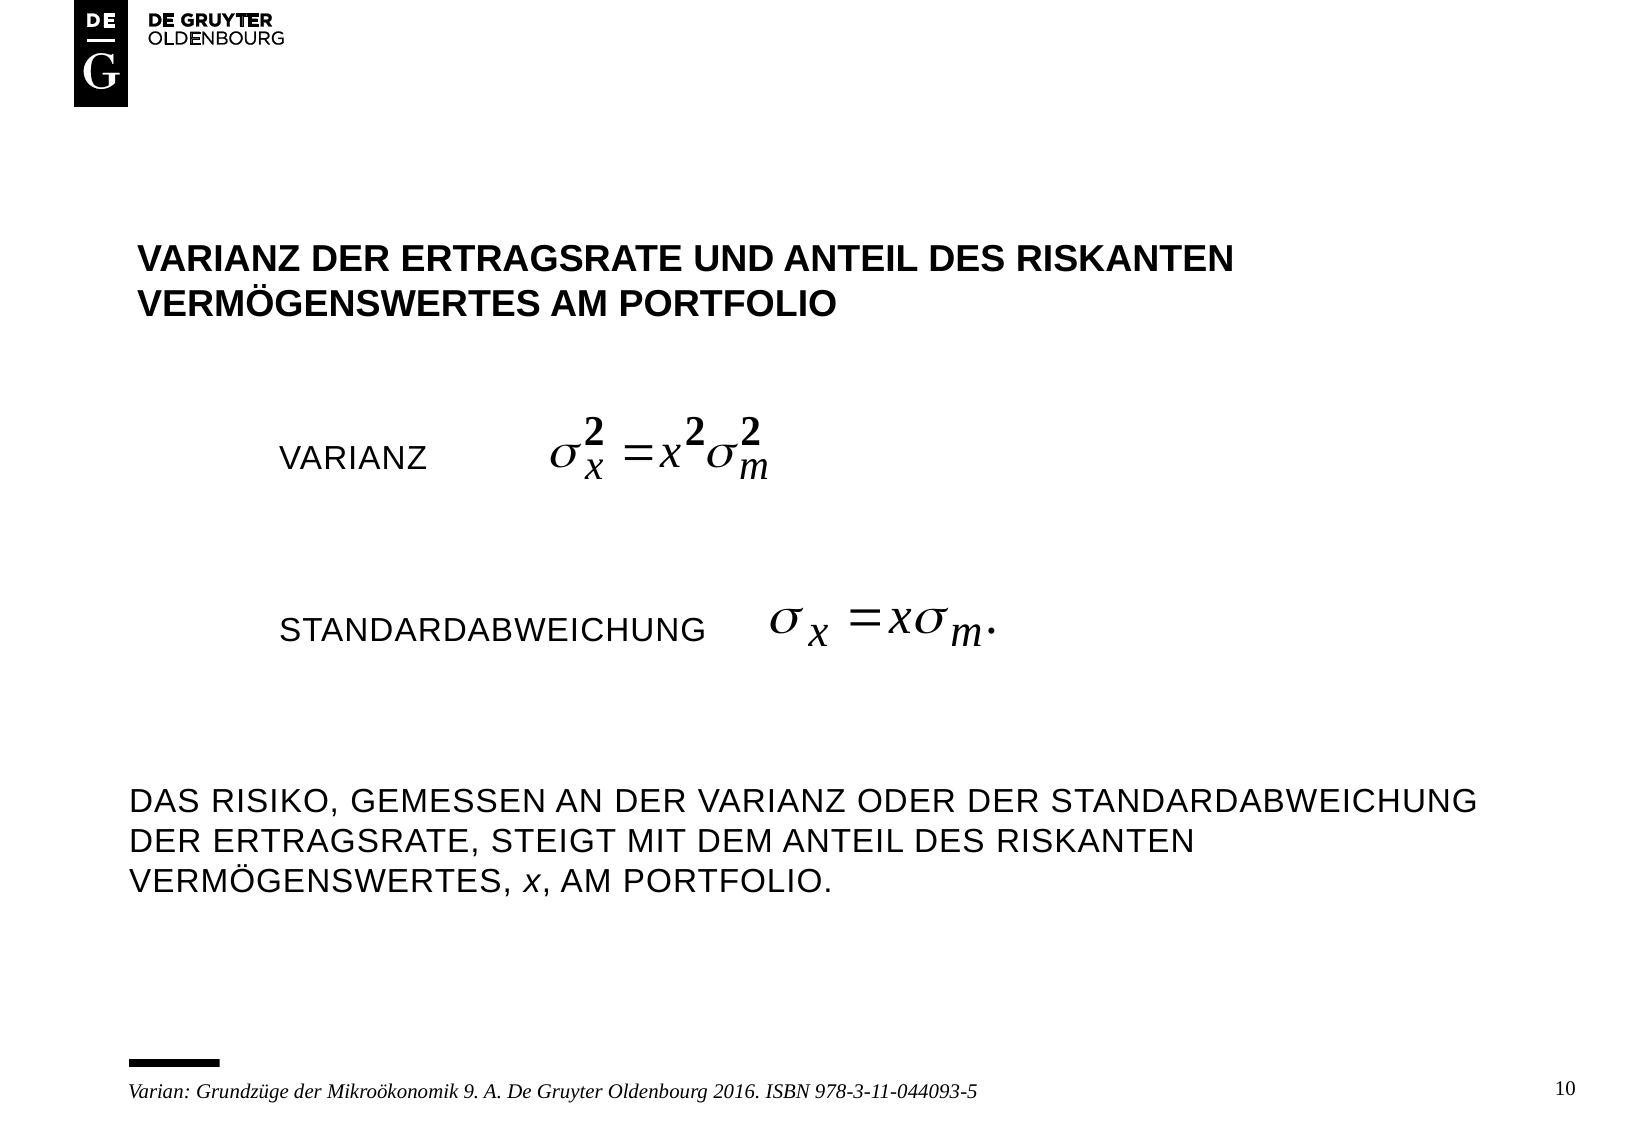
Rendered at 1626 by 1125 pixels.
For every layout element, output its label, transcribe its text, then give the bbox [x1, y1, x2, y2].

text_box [547, 409, 770, 482]
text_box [767, 590, 997, 649]
slide_number 10 [1554, 1074, 1614, 1104]
title VARIANZ DER ERTRAGSRATE UND ANTEIL DES RISKANTEN VERMÖGENSWERTES AM PORTFOLIO [137, 233, 1564, 322]
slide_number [128, 1077, 1539, 1108]
list VARIANZ STANDARDABWEICHUNG DAS RISIKO, GEMESSEN AN DER VARIANZ ODER DER STANDARDABWEICHUNG DER ERTRAGSRATE, STEIGT MIT DEM ANTEIL DES RISKANTEN VERMÖGENSWERTES, x, AM PORTFOLIO. [129, 355, 1556, 1018]
